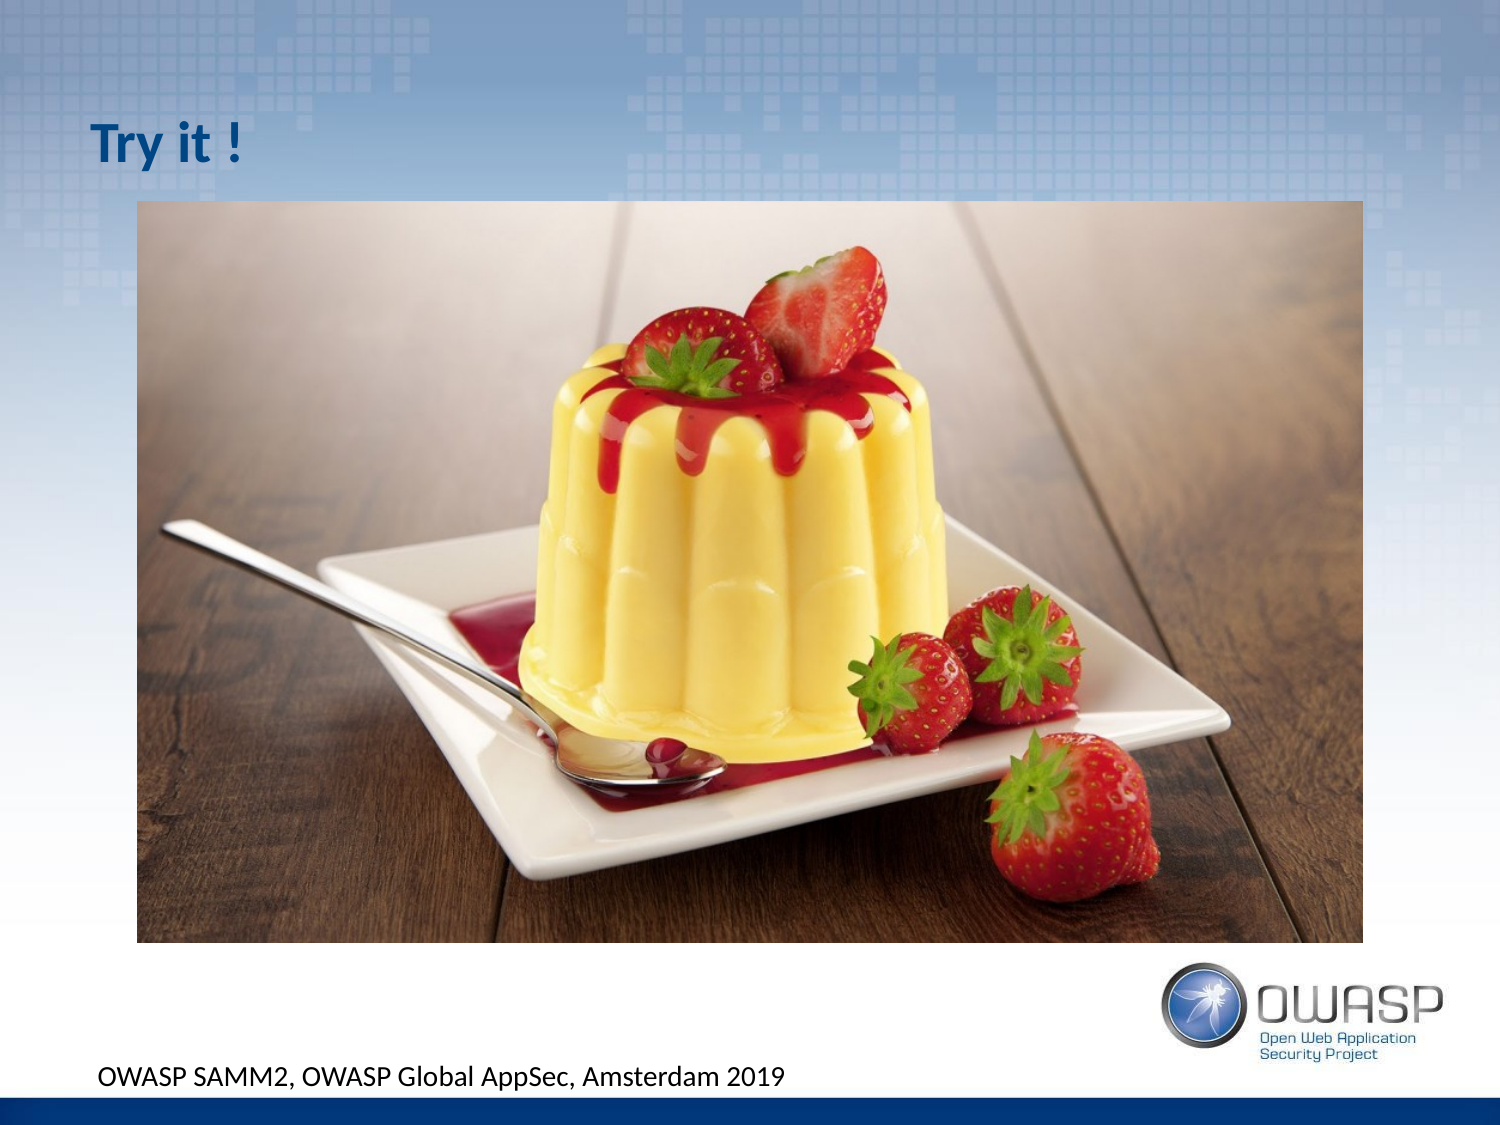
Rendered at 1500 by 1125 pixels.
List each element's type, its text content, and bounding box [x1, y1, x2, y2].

picture [0, 0, 1500, 1125]
text_box OWASP SAMM2, OWASP Global AppSec, Amsterdam 2019 [0, 1042, 884, 1103]
title Try it ! [75, 45, 1425, 233]
